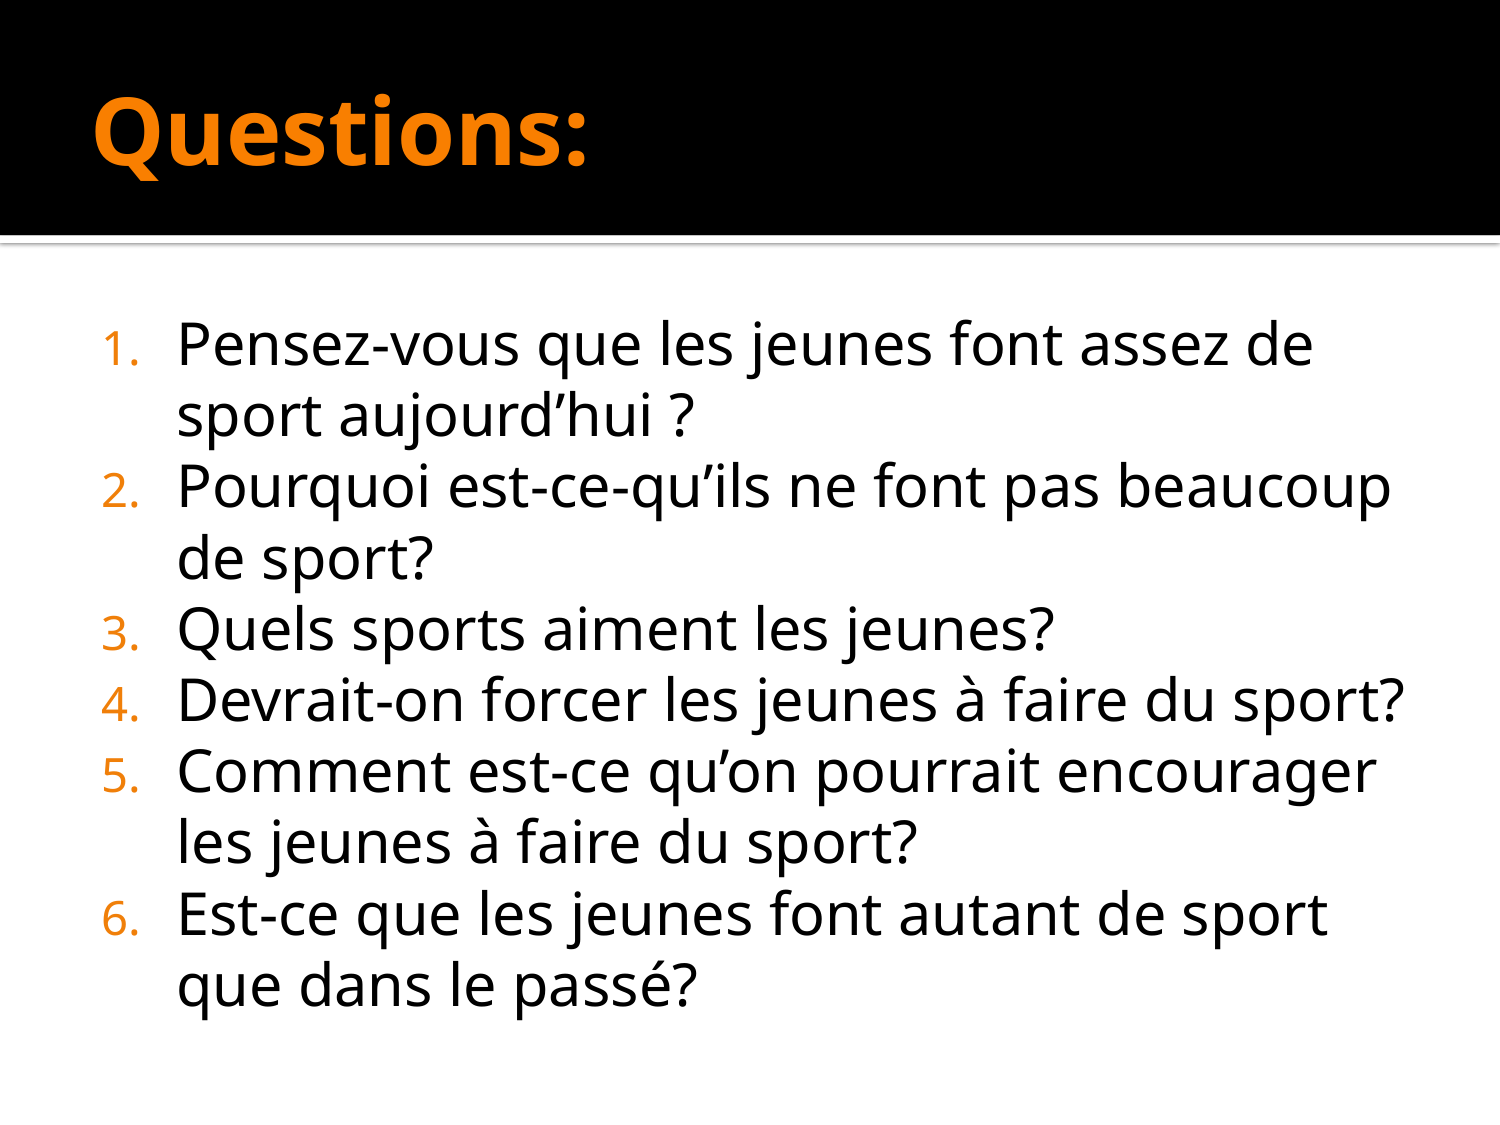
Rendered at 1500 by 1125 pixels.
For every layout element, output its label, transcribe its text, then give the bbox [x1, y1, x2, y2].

list Pensez-vous que les jeunes font assez de sport aujourd’hui ? Pourquoi est-ce-qu’ils ne font pas beaucoup de sport? Quels sports aiment les jeunes? Devrait-on forcer les jeunes à faire du sport? Comment est-ce qu’on pourrait encourager les jeunes à faire du sport? Est-ce que les jeunes font autant de sport que dans le passé? [74, 290, 1426, 1051]
title Questions: [75, 25, 1425, 231]
